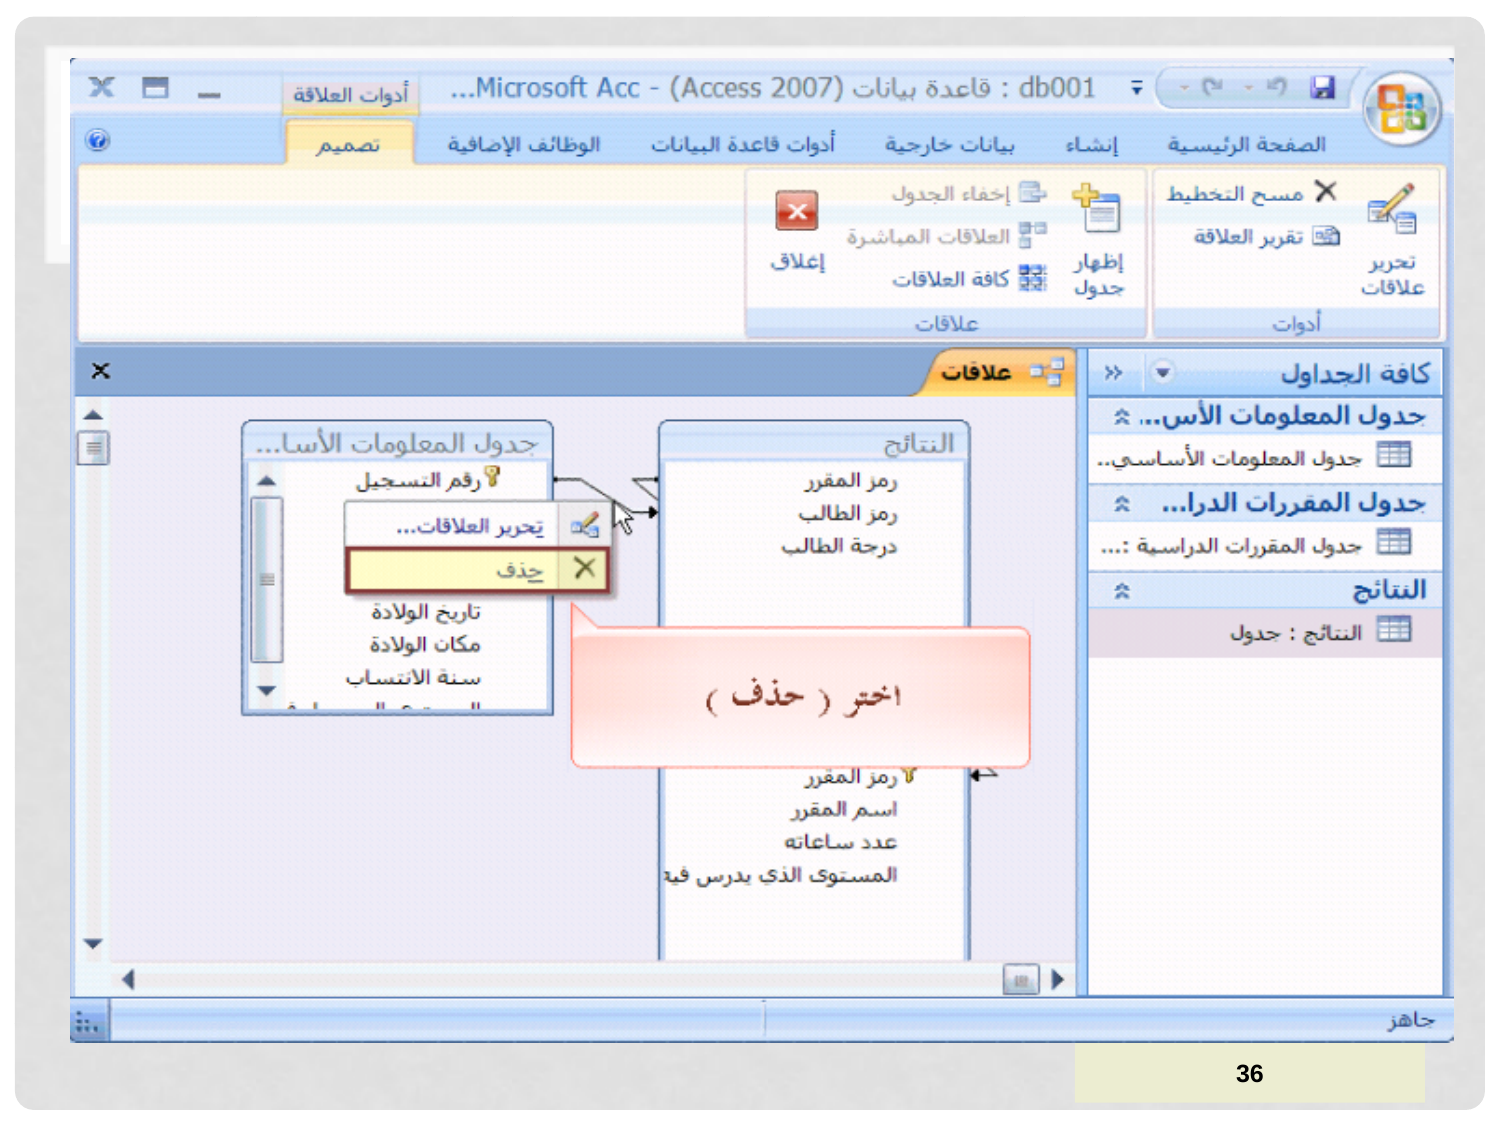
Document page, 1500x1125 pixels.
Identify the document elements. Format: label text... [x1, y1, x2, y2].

slide_number 36 [1074, 1044, 1425, 1103]
picture [70, 58, 1454, 1044]
